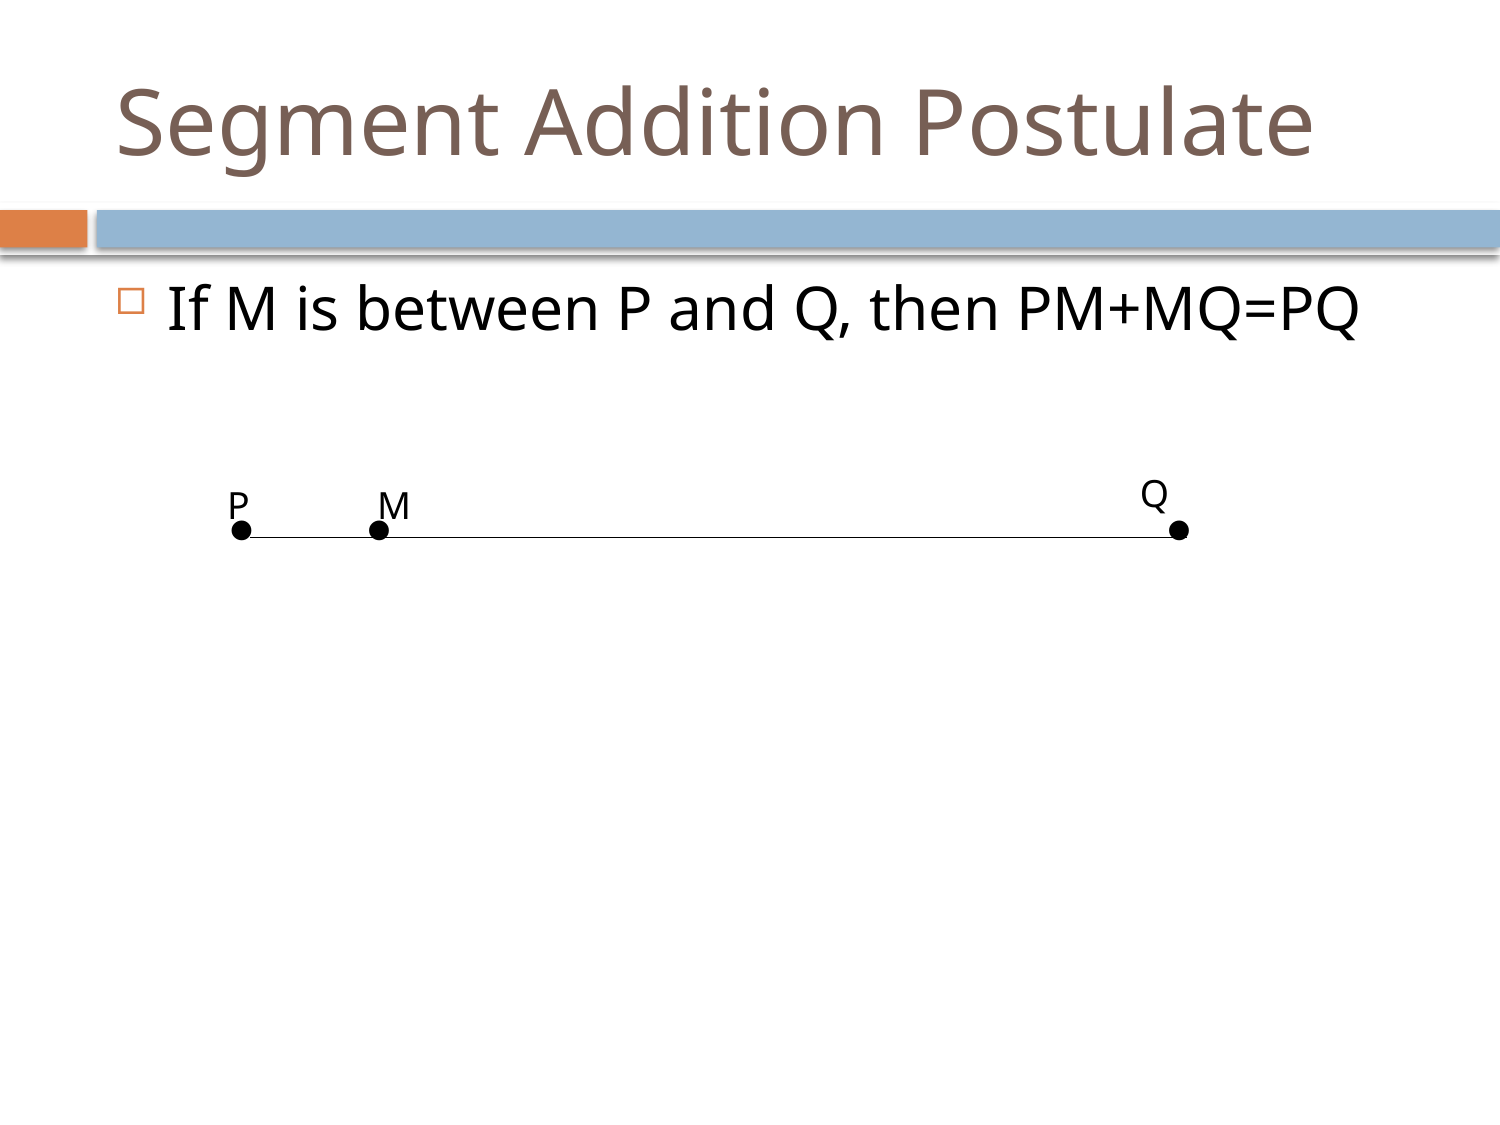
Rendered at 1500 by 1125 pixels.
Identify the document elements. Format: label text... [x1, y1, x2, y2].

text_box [362, 512, 407, 557]
text_box Q [1125, 462, 1238, 523]
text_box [224, 512, 270, 557]
text_box M [362, 474, 425, 535]
title Segment Addition Postulate [100, 37, 1438, 200]
list If M is between P and Q, then PM+MQ=PQ [100, 262, 1438, 1000]
text_box P [212, 474, 275, 535]
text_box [1162, 512, 1207, 557]
